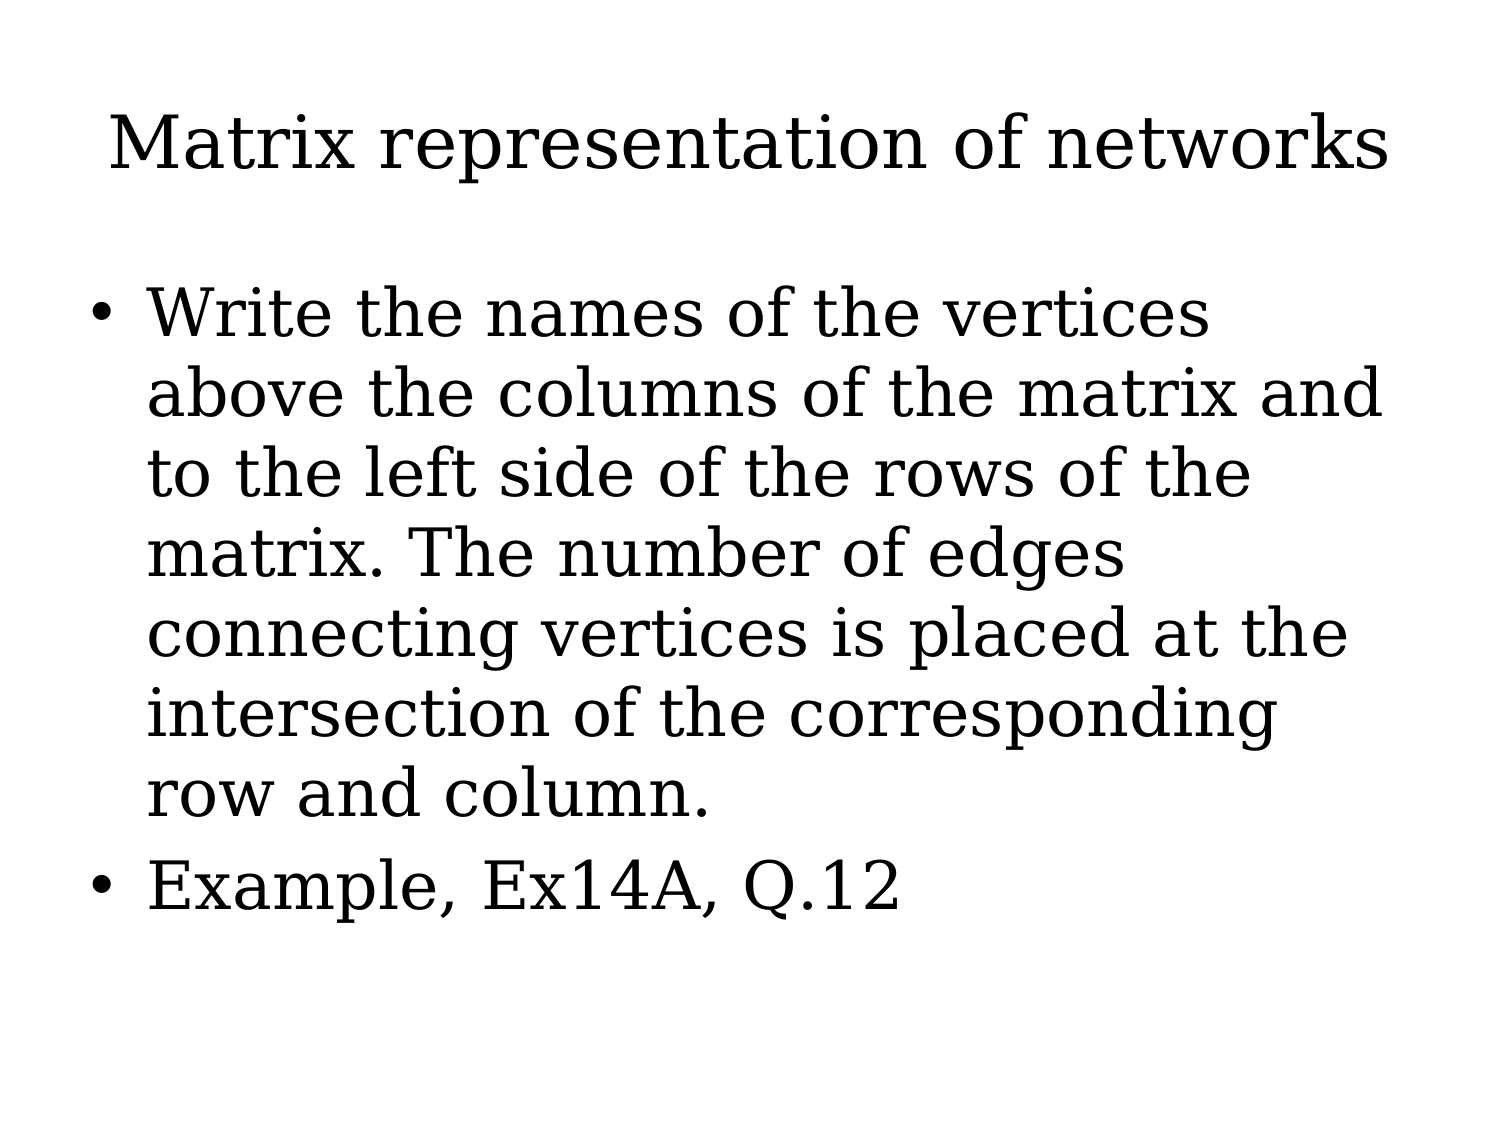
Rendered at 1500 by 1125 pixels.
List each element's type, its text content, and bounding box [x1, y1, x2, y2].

list Write the names of the vertices above the columns of the matrix and to the left side of the rows of the matrix. The number of edges connecting vertices is placed at the intersection of the corresponding row and column. Example, Ex14A, Q.12 [75, 262, 1425, 1005]
title Matrix representation of networks [75, 45, 1425, 233]
